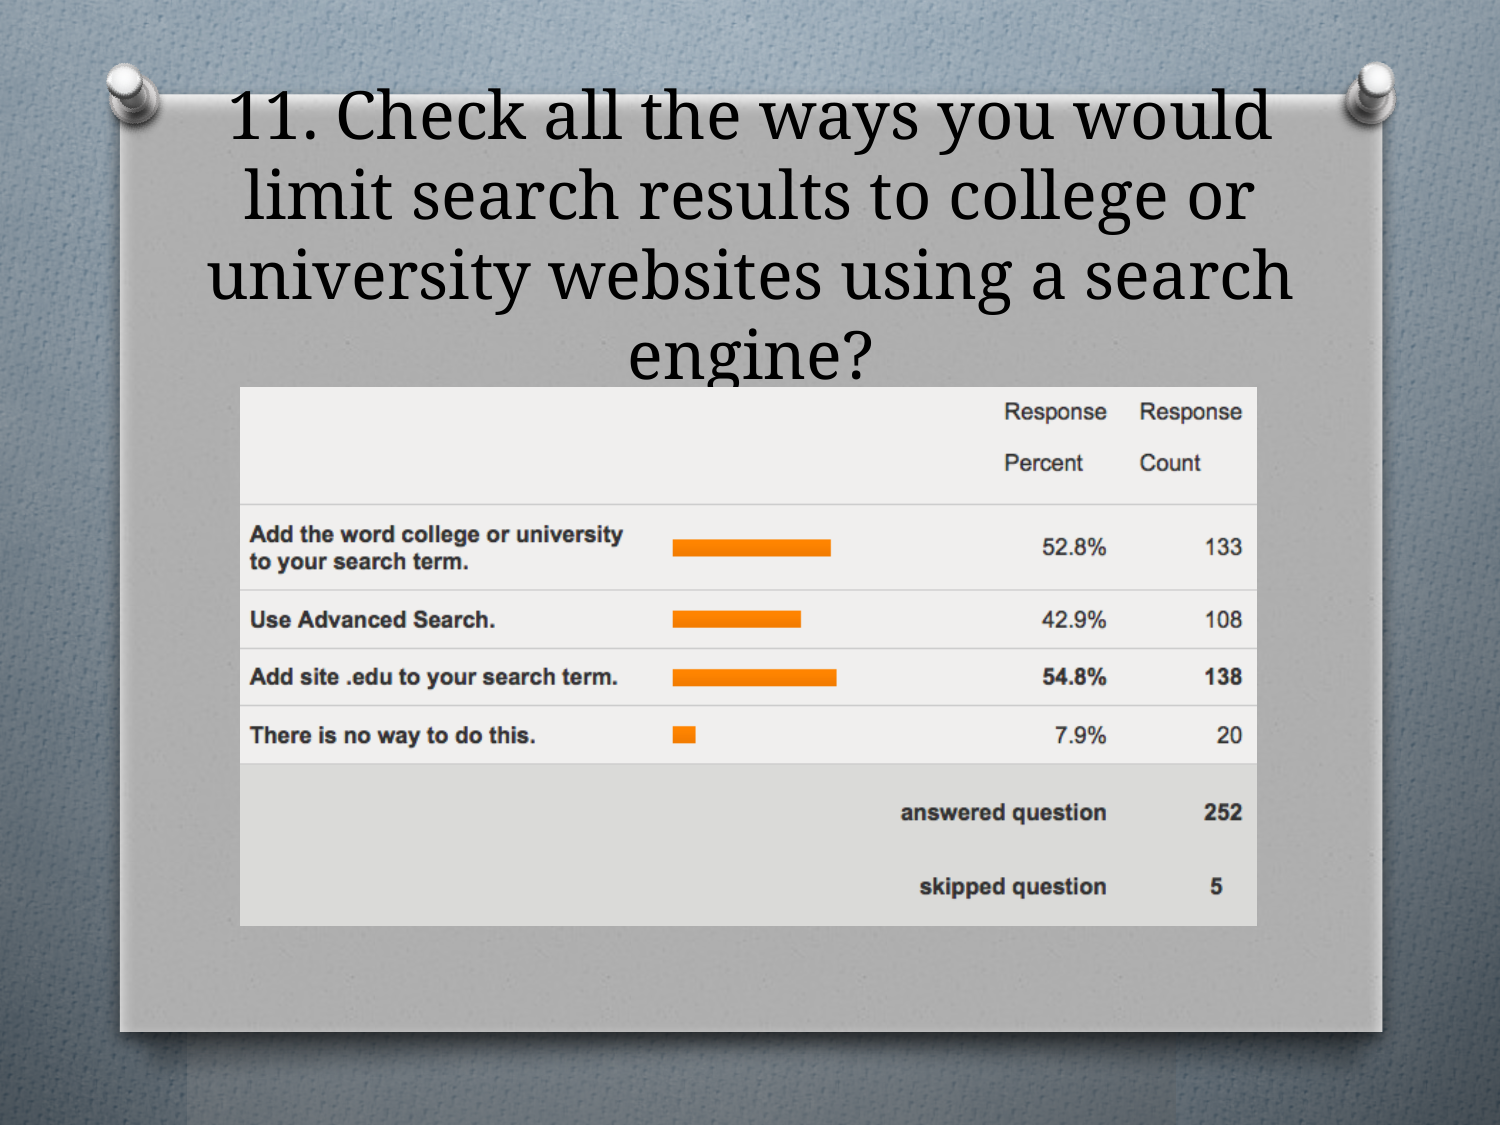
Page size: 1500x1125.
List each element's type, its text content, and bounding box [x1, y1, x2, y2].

picture [75, 29, 198, 153]
title 11. Check all the ways you would limit search results to college or university websites using a search engine? [179, 134, 1323, 332]
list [239, 374, 1257, 940]
picture [1317, 35, 1439, 156]
